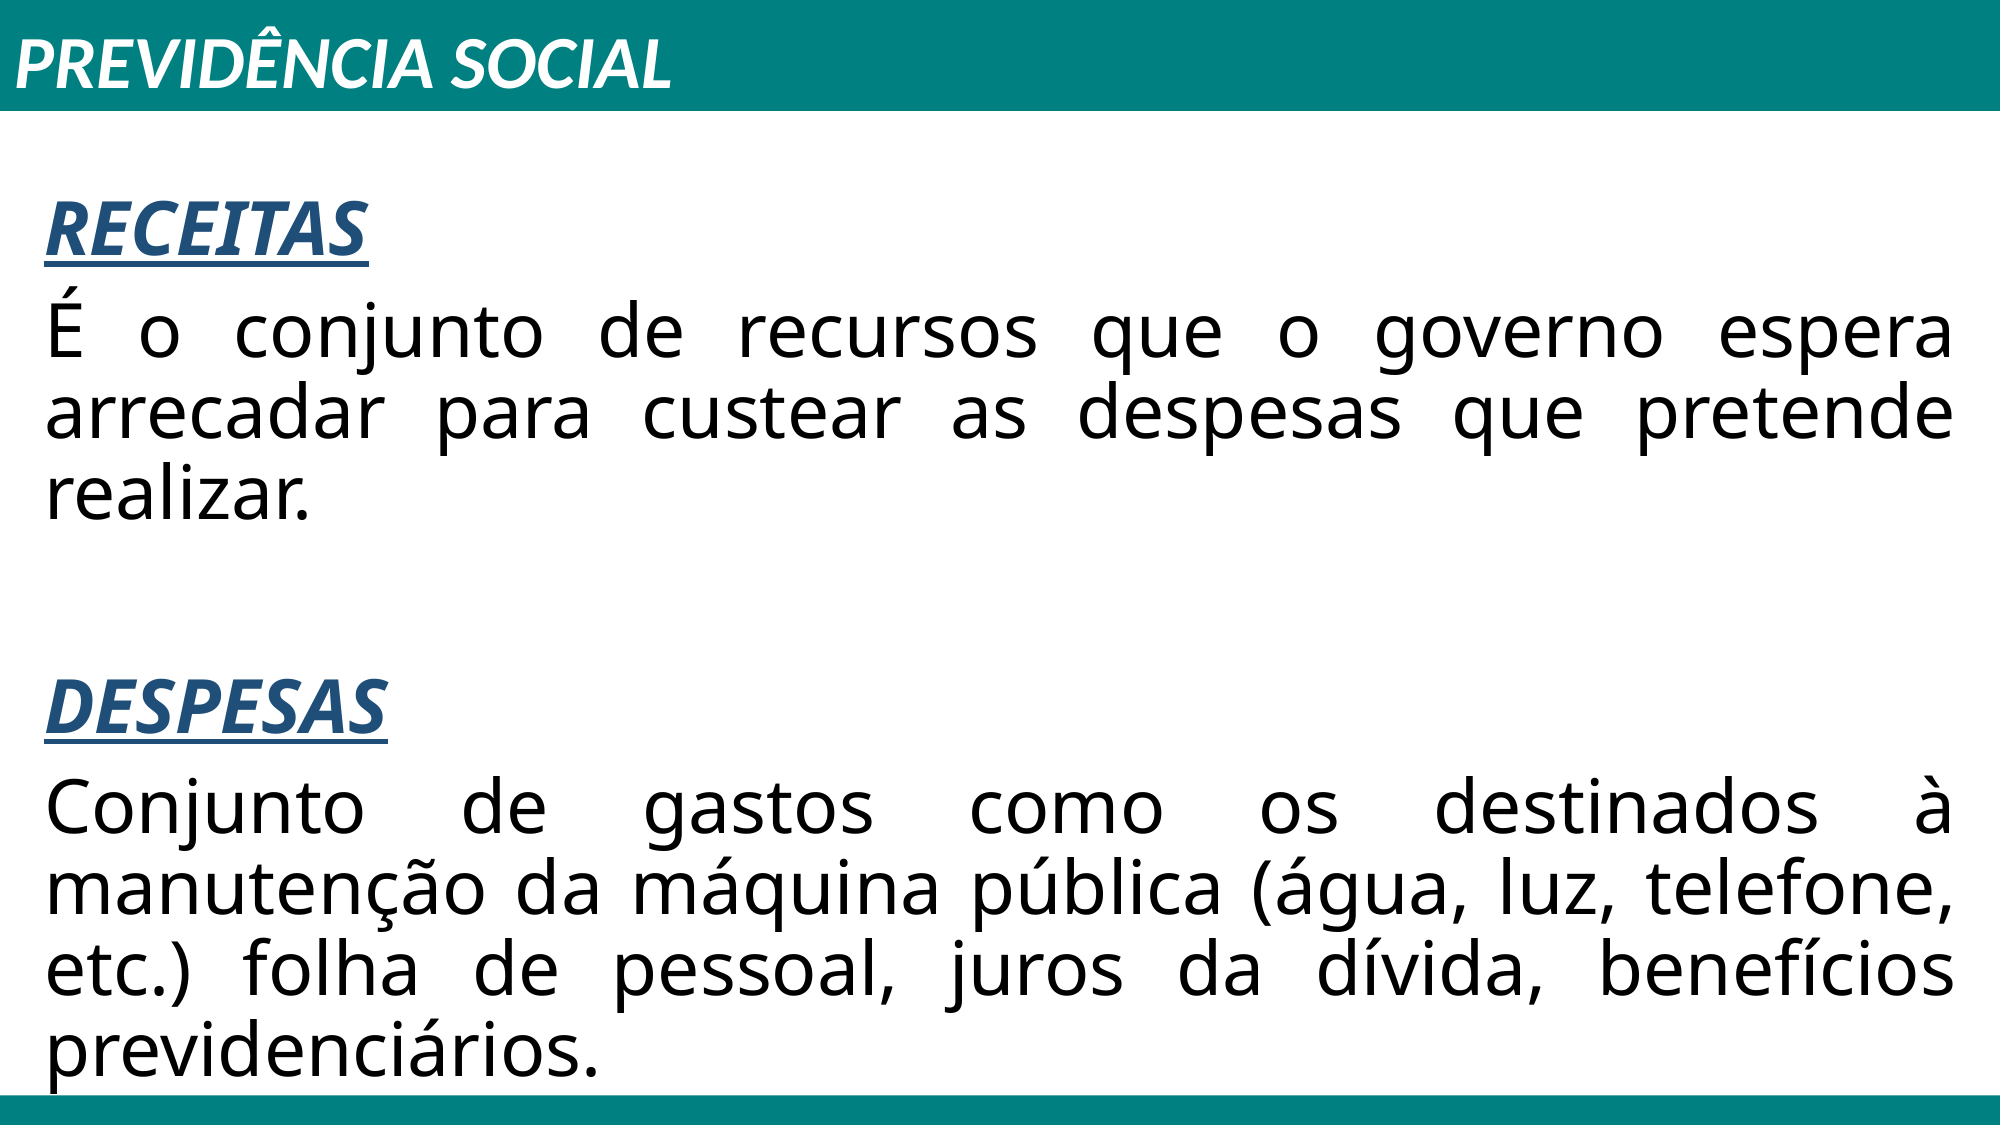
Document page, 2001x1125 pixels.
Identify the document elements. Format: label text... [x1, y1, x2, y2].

list RECEITAS É o conjunto de recursos que o governo espera arrecadar para custear as despesas que pretende realizar. DESPESAS Conjunto de gastos como os destinados à manutenção da máquina pública (água, luz, telefone, etc.) folha de pessoal, juros da dívida, benefícios previdenciários. [29, 183, 1973, 1055]
text_box PREVIDÊNCIA SOCIAL [0, 0, 2000, 111]
text_box [0, 1095, 2000, 1125]
